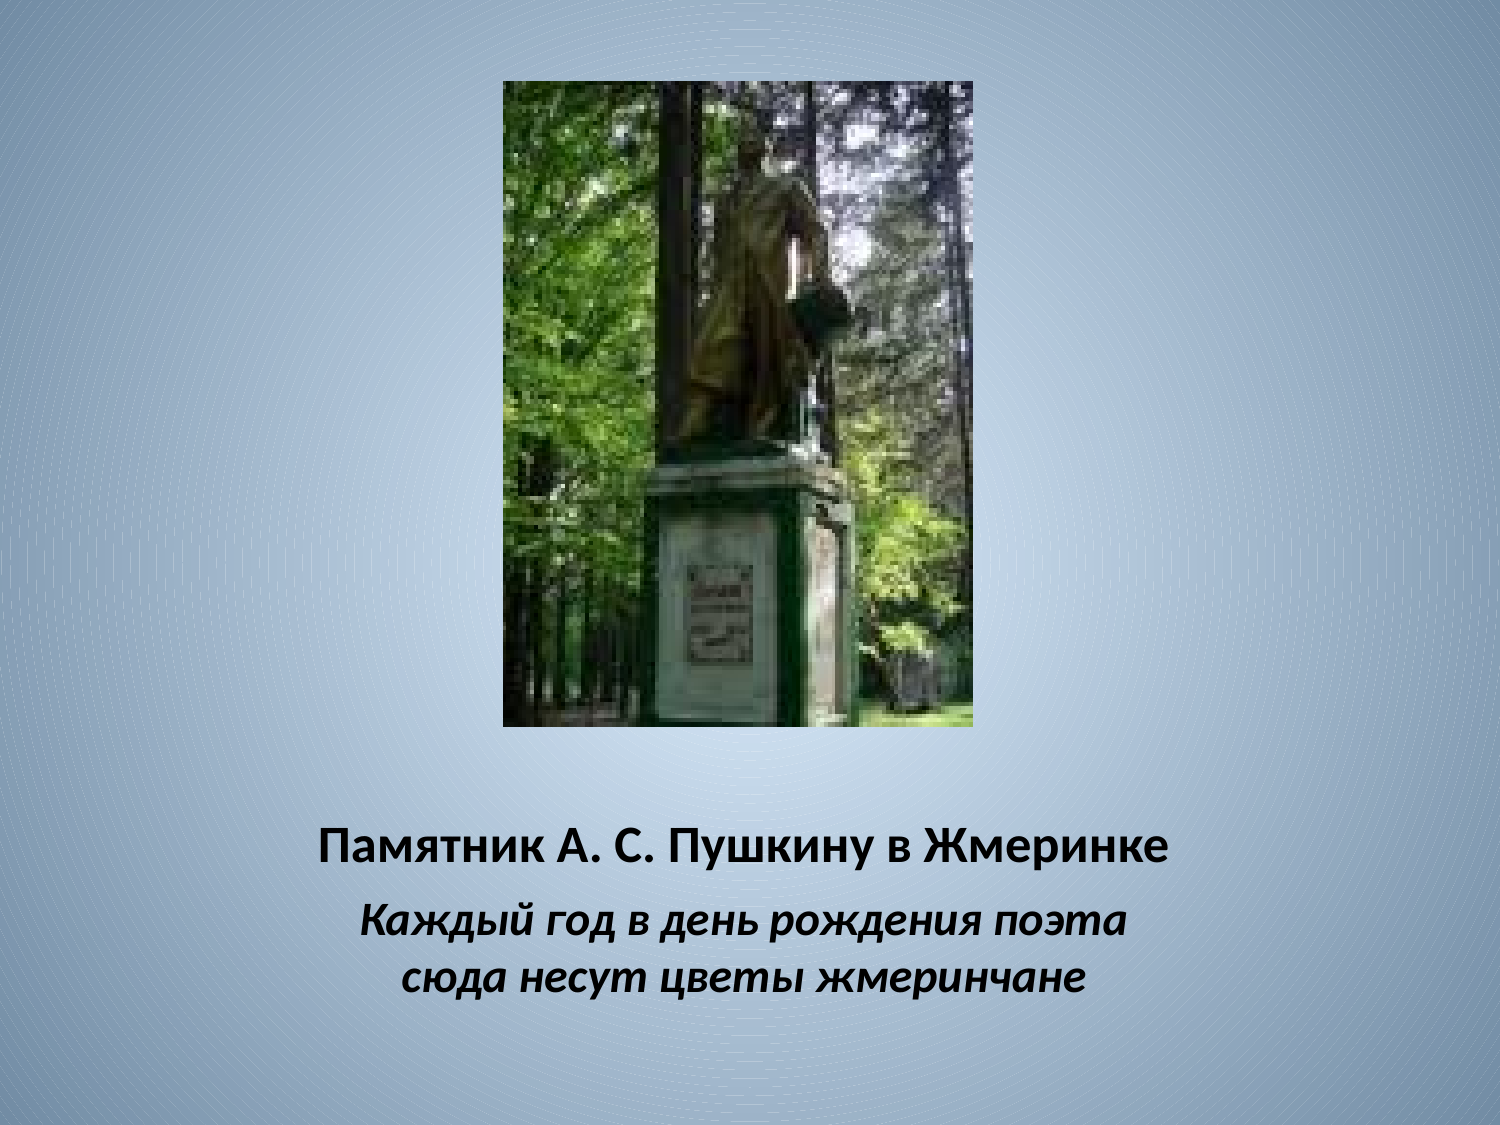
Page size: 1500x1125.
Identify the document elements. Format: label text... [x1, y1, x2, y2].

list Каждый год в день рождения поэта сюда несут цветы жмеринчане [294, 880, 1194, 1013]
title Памятник А. С. Пушкину в Жмеринке [294, 787, 1194, 880]
picture [503, 81, 973, 727]
